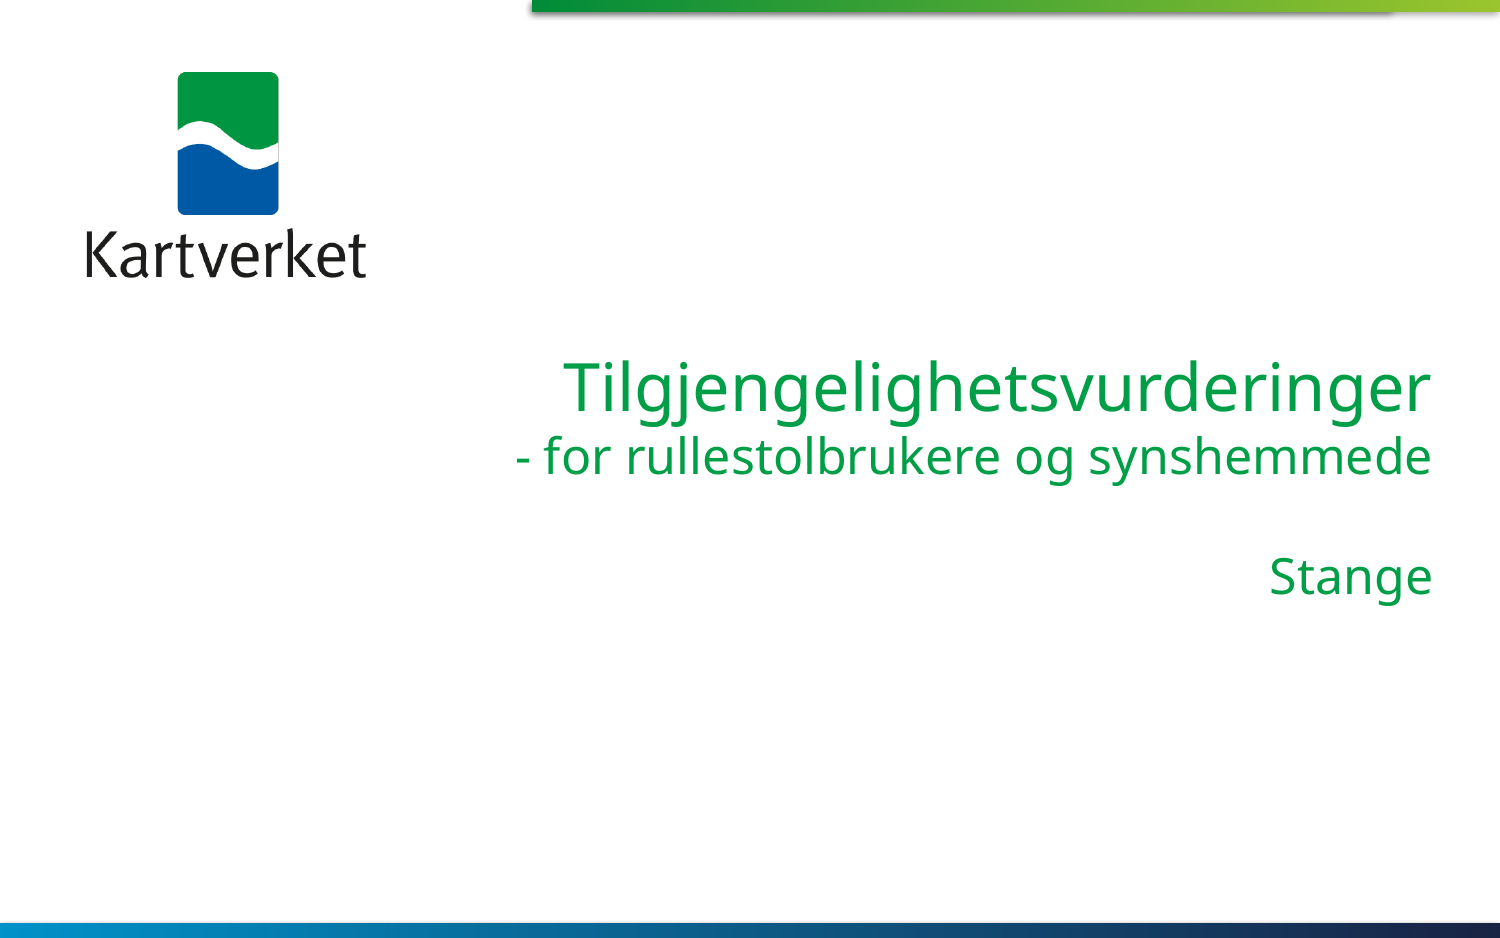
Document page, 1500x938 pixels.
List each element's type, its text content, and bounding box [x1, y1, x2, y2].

text_box Tilgjengelighetsvurderinger - for rullestolbrukere og synshemmede Stange [66, 337, 1449, 613]
